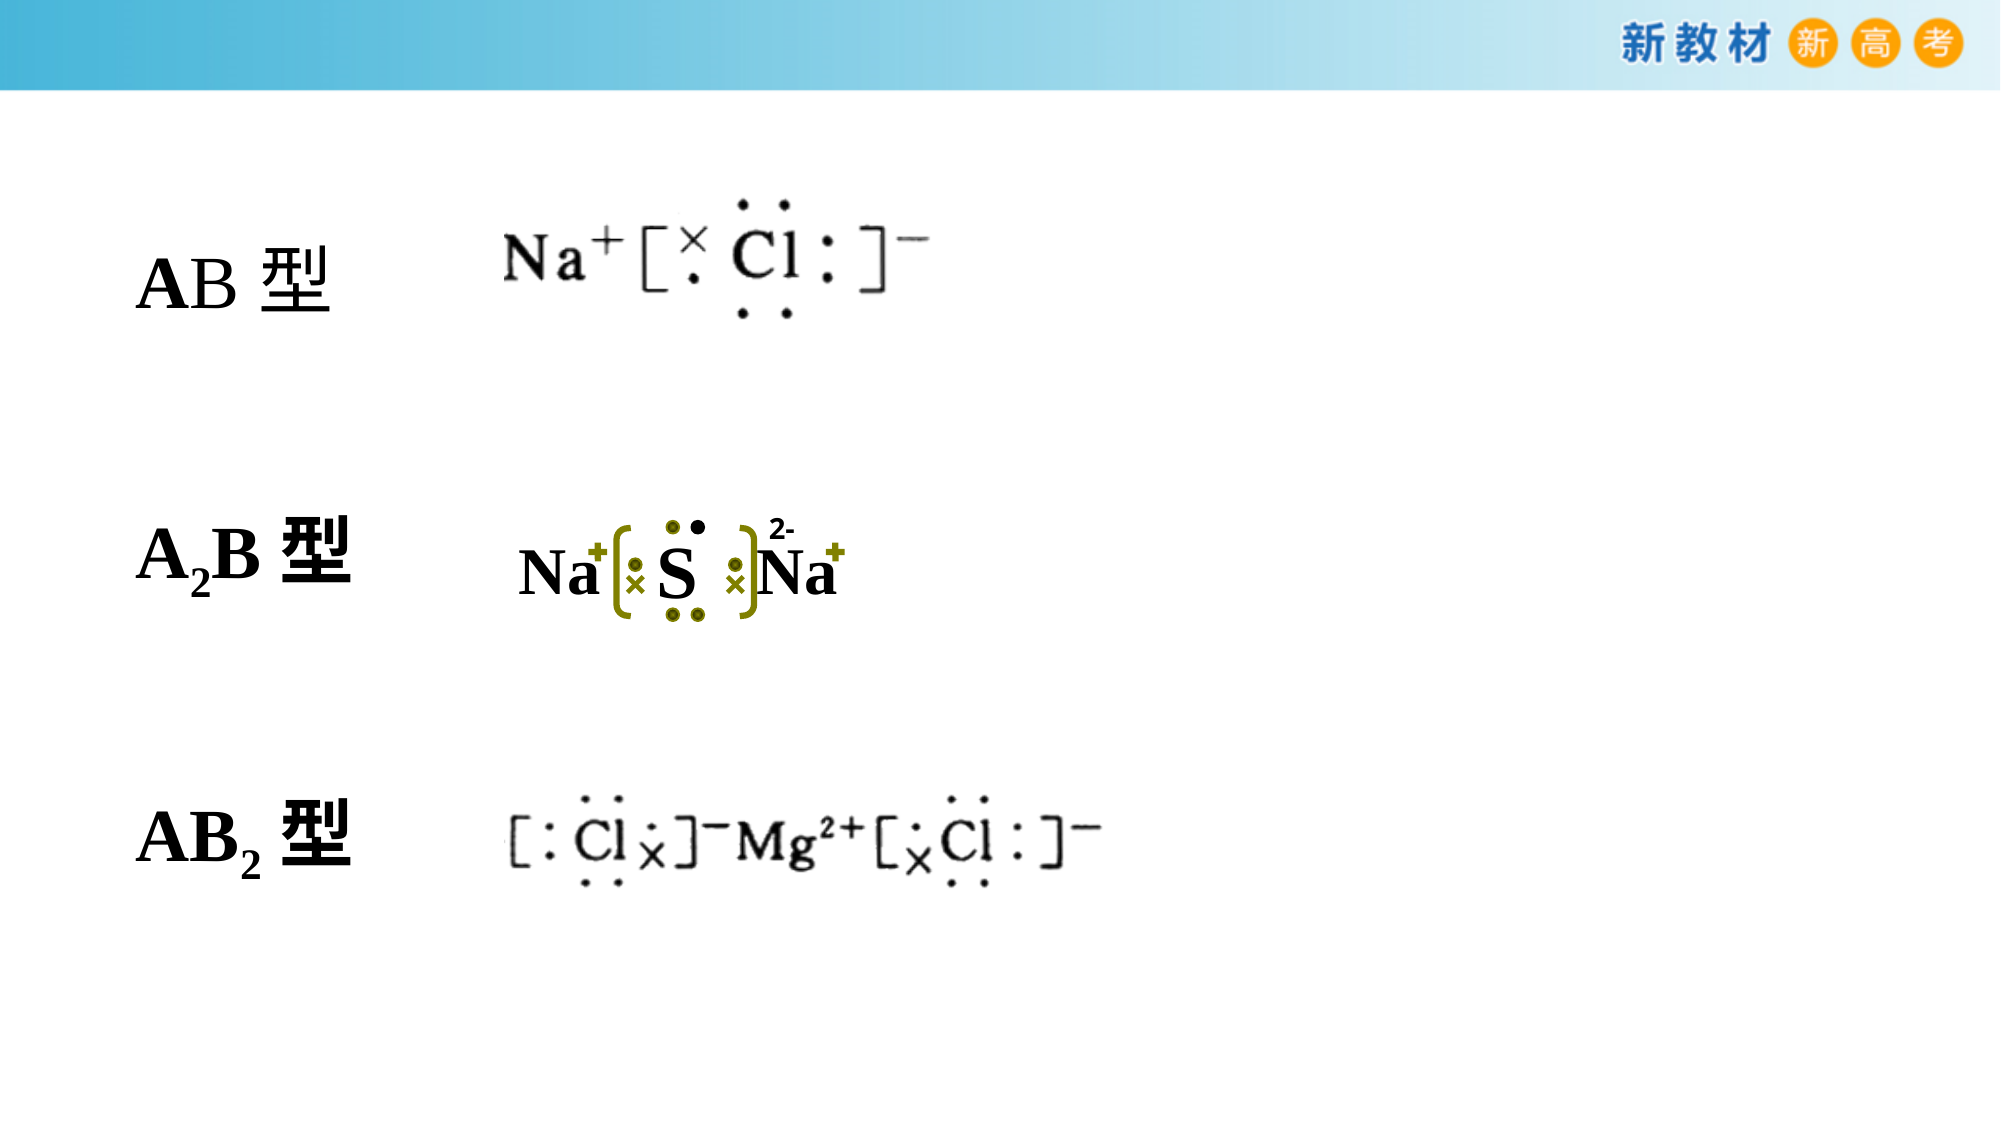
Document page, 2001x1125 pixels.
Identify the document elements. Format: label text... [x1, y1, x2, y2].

picture [0, 0, 2001, 1125]
text_box AB型 A2B型 AB2型 [121, 226, 1350, 896]
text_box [503, 502, 867, 622]
